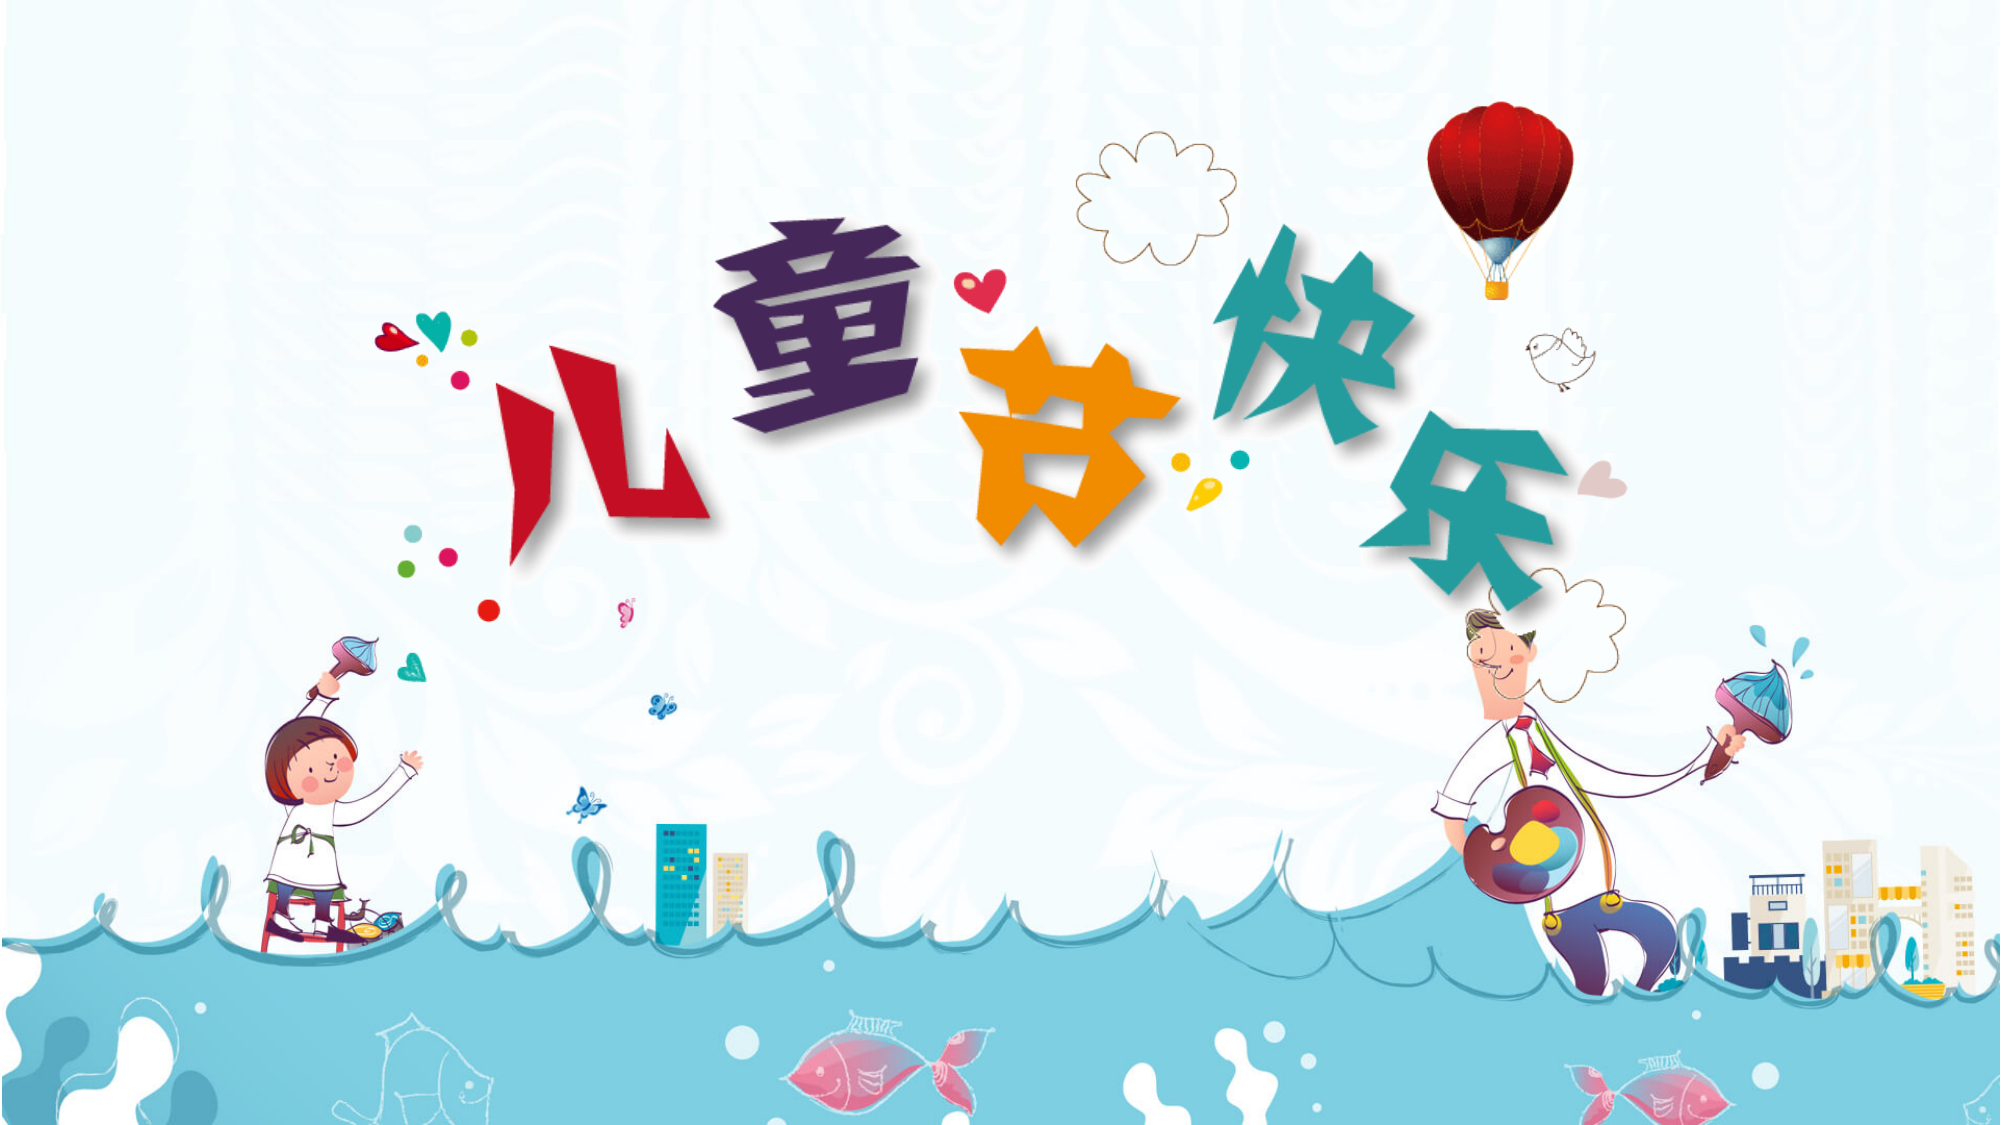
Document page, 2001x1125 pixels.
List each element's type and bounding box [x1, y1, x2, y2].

text_box [0, 0, 2000, 1125]
picture [374, 64, 1628, 703]
